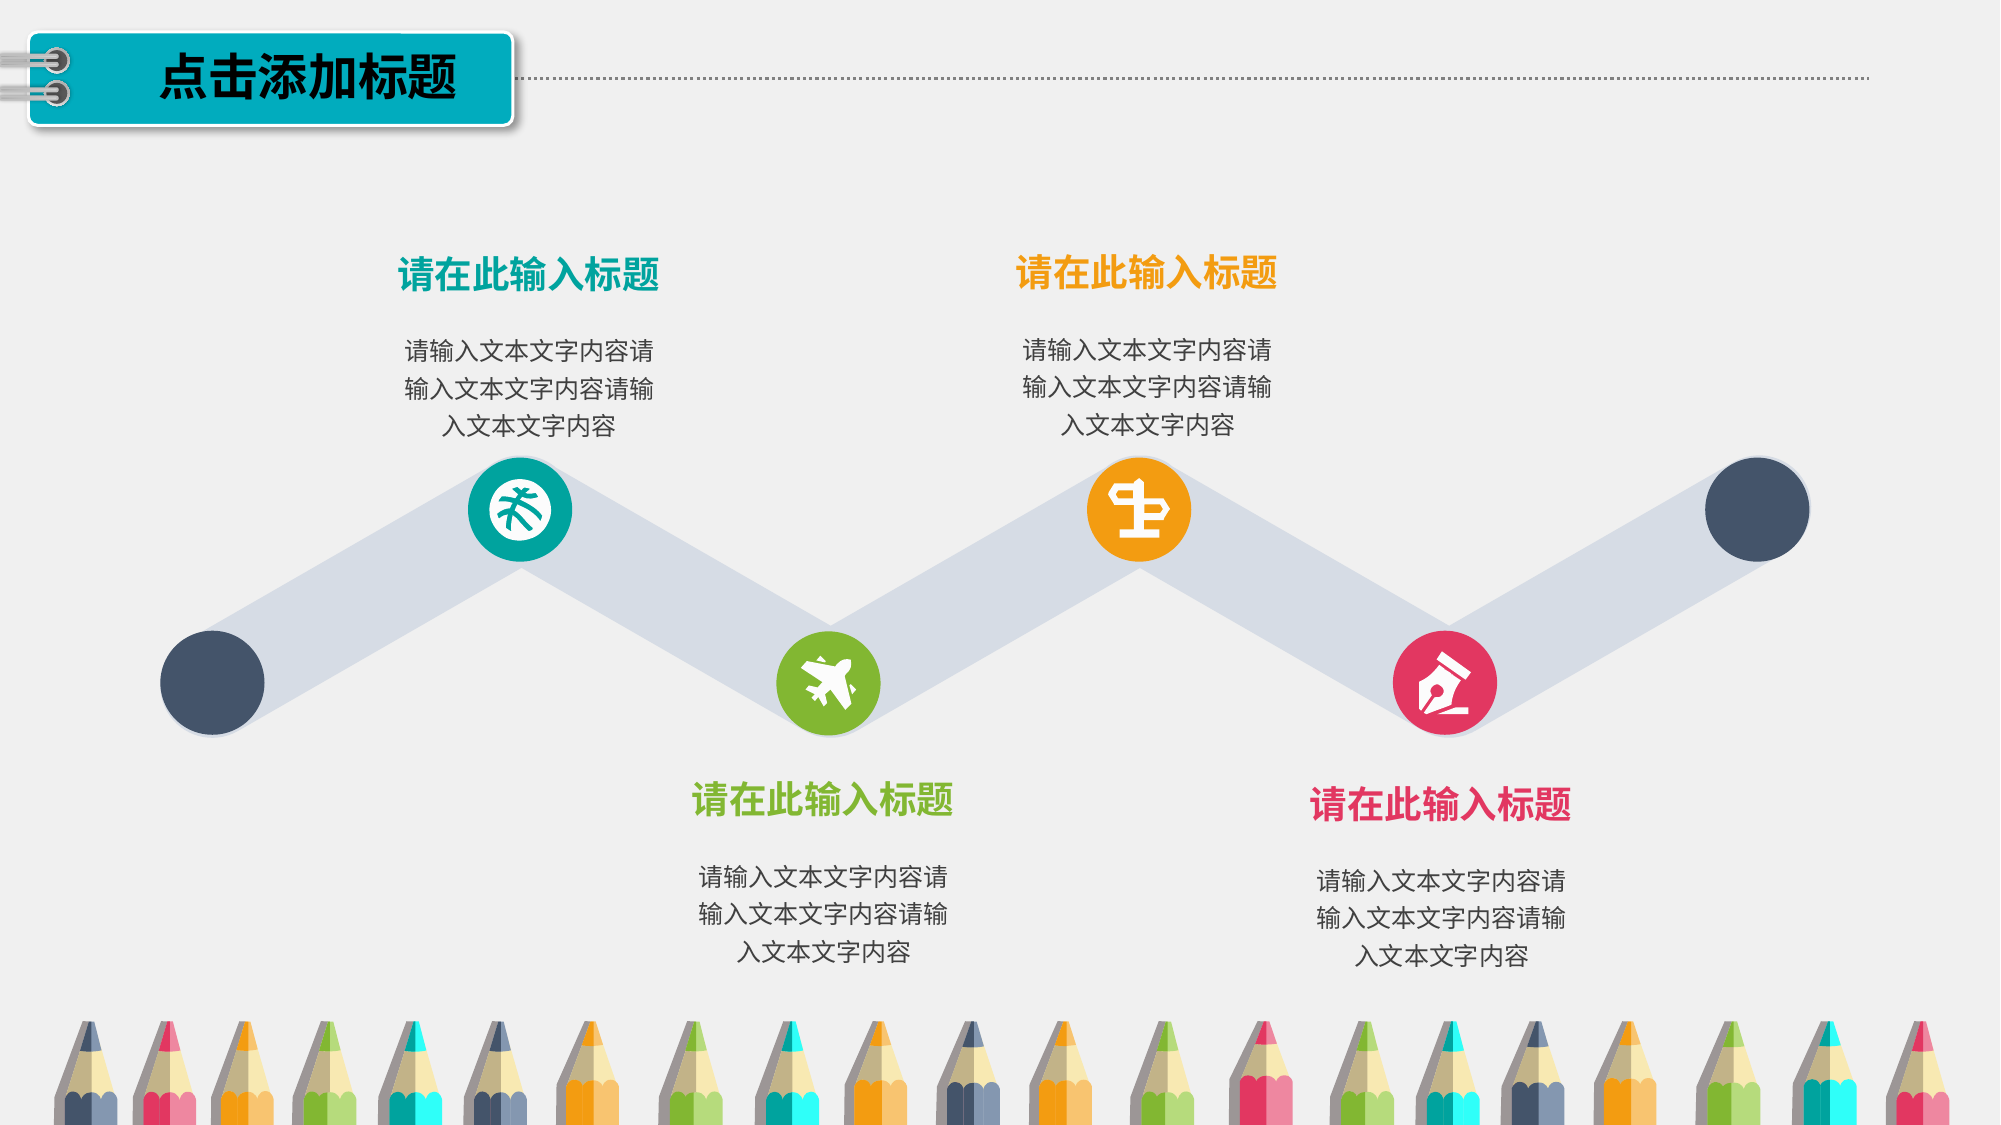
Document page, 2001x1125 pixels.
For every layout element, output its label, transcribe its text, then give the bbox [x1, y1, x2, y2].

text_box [552, 1021, 619, 1125]
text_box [288, 1021, 357, 1125]
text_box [128, 1021, 197, 1125]
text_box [1025, 1021, 1092, 1125]
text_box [933, 1021, 1000, 1125]
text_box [1126, 1021, 1195, 1125]
text_box 请输入文本文字内容请输入文本文字内容请输入文本文字内容 [672, 957, 975, 974]
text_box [207, 1021, 274, 1125]
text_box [1326, 1021, 1394, 1125]
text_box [1497, 1021, 1565, 1125]
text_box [654, 1021, 723, 1125]
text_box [1788, 1021, 1857, 1125]
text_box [460, 1021, 527, 1125]
text_box 请输入文本文字内容请输入文本文字内容请输入文本文字内容 [1290, 957, 1593, 978]
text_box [751, 1021, 819, 1125]
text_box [1882, 1021, 1950, 1125]
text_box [1590, 1021, 1657, 1125]
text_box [0, 31, 513, 126]
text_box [840, 1021, 908, 1125]
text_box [1225, 1021, 1293, 1125]
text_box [160, 235, 1810, 957]
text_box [1692, 1021, 1761, 1125]
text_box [374, 1021, 443, 1125]
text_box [50, 1021, 118, 1125]
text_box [1411, 1021, 1480, 1125]
